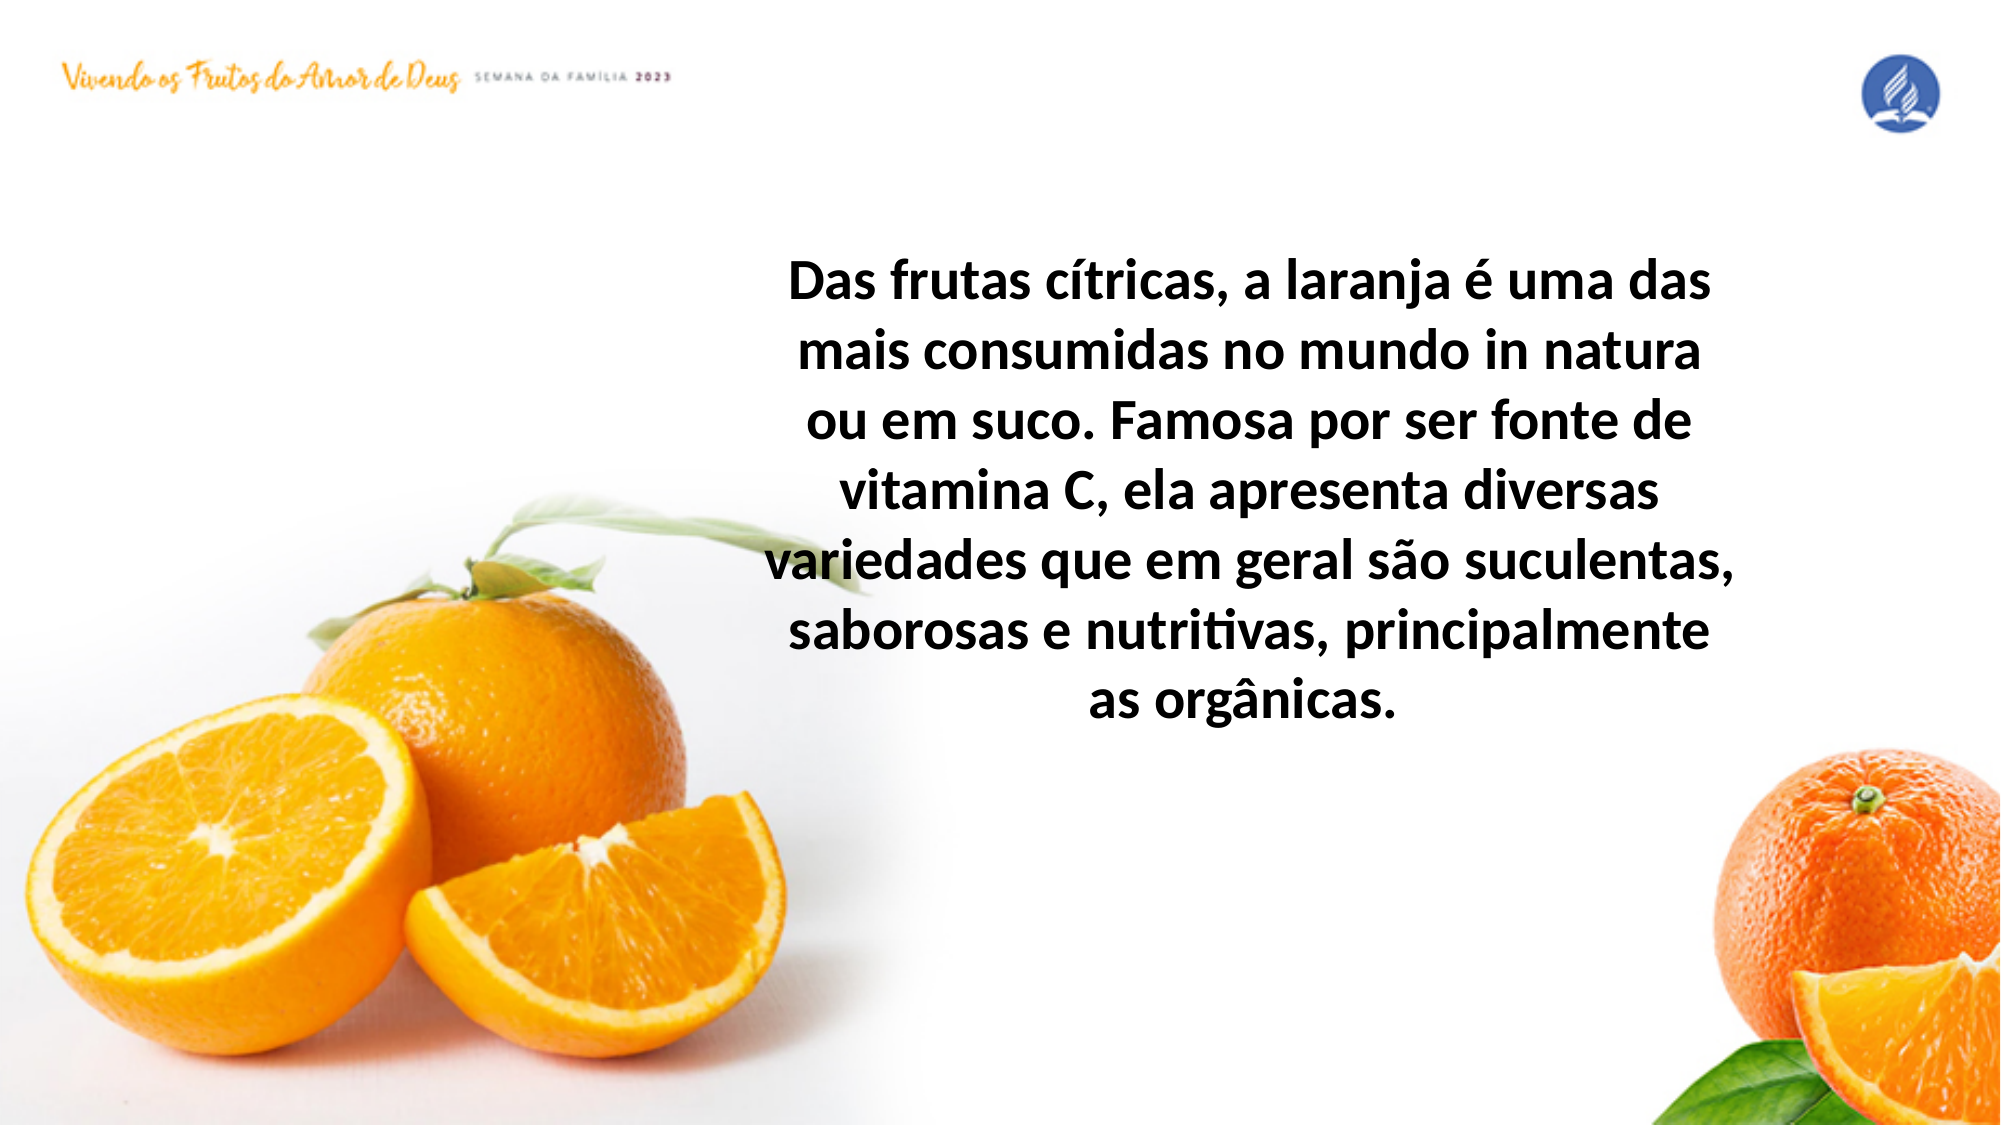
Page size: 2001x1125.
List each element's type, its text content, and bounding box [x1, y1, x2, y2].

picture [0, 0, 2001, 1125]
text_box Das frutas cítricas, a laranja é uma das mais consumidas no mundo in natura ou em suco. Famosa por ser fonte de vitamina C, ela apresenta diversas variedades que em geral são suculentas, saborosas e nutritivas, principalmente as orgânicas. [734, 233, 1773, 739]
